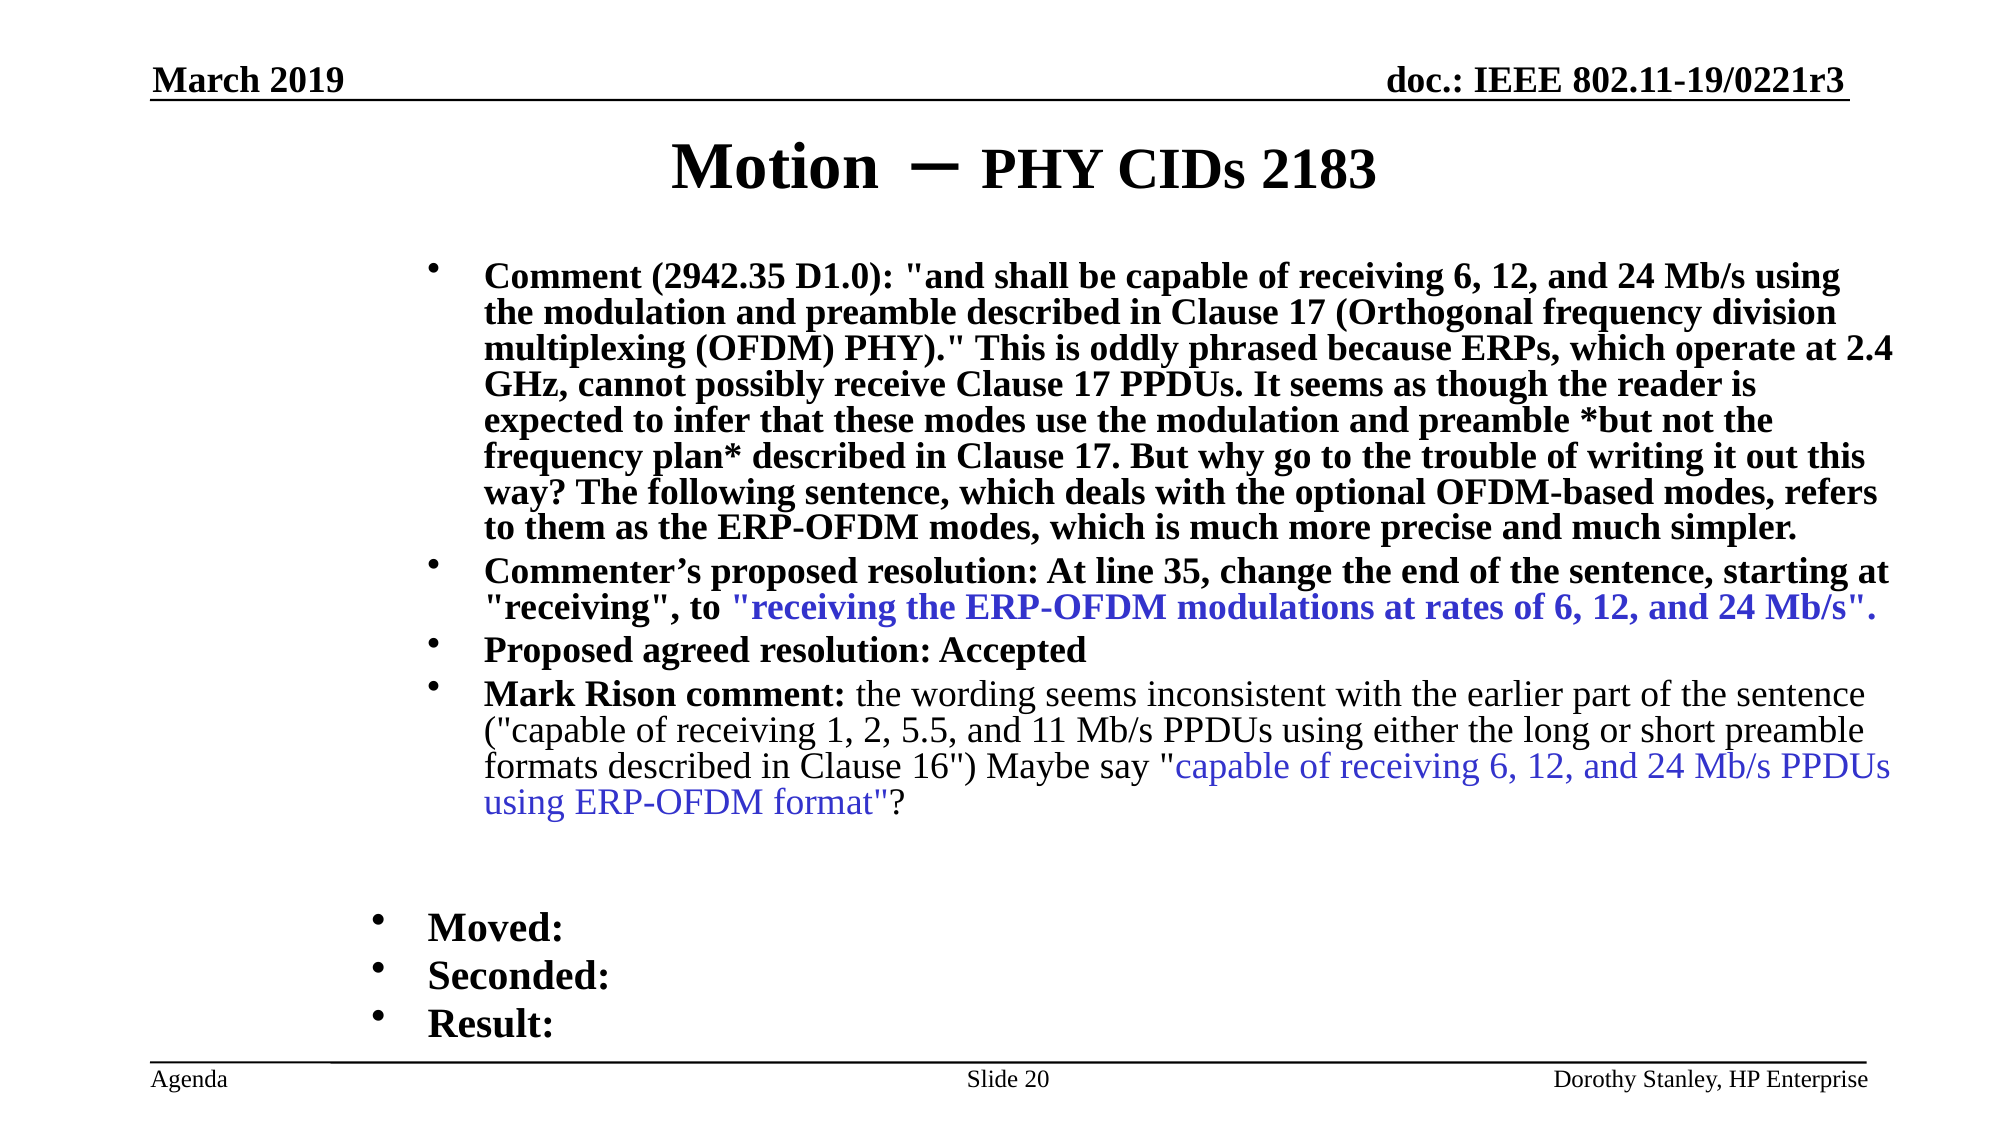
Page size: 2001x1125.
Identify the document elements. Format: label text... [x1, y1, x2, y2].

list Comment (2942.35 D1.0): "and shall be capable of receiving 6, 12, and 24 Mb/s using the modulation and preamble described in Clause 17 (Orthogonal frequency division multiplexing (OFDM) PHY)." This is oddly phrased because ERPs, which operate at 2.4 GHz, cannot possibly receive Clause 17 PPDUs. It seems as though the reader is expected to infer that these modes use the modulation and preamble *but not the frequency plan* described in Clause 17. But why go to the trouble of writing it out this way? The following sentence, which deals with the optional OFDM-based modes, refers to them as the ERP-OFDM modes, which is much more precise and much simpler. Commenter’s proposed resolution: At line 35, change the end of the sentence, starting at "receiving", to "receiving the ERP-OFDM modulations at rates of 6, 12, and 24 Mb/s". Proposed agreed resolution: Accepted Mark Rison comment: the wording seems inconsistent with the earlier part of the sentence ("capable of receiving 1, 2, 5.5, and 11 Mb/s PPDUs using either the long or short preamble formats described in Clause 16") Maybe say "capable of receiving 6, 12, and 24 Mb/s PPDUs using ERP-OFDM format"? Moved: Seconded: Result: [356, 251, 1911, 1002]
slide_number Slide 20 [966, 1062, 1051, 1093]
footer Dorothy Stanley, HP Enterprise [1549, 1062, 1869, 1093]
title Motion – PHY CIDs 2183 [200, 75, 1850, 250]
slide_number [152, 54, 567, 100]
